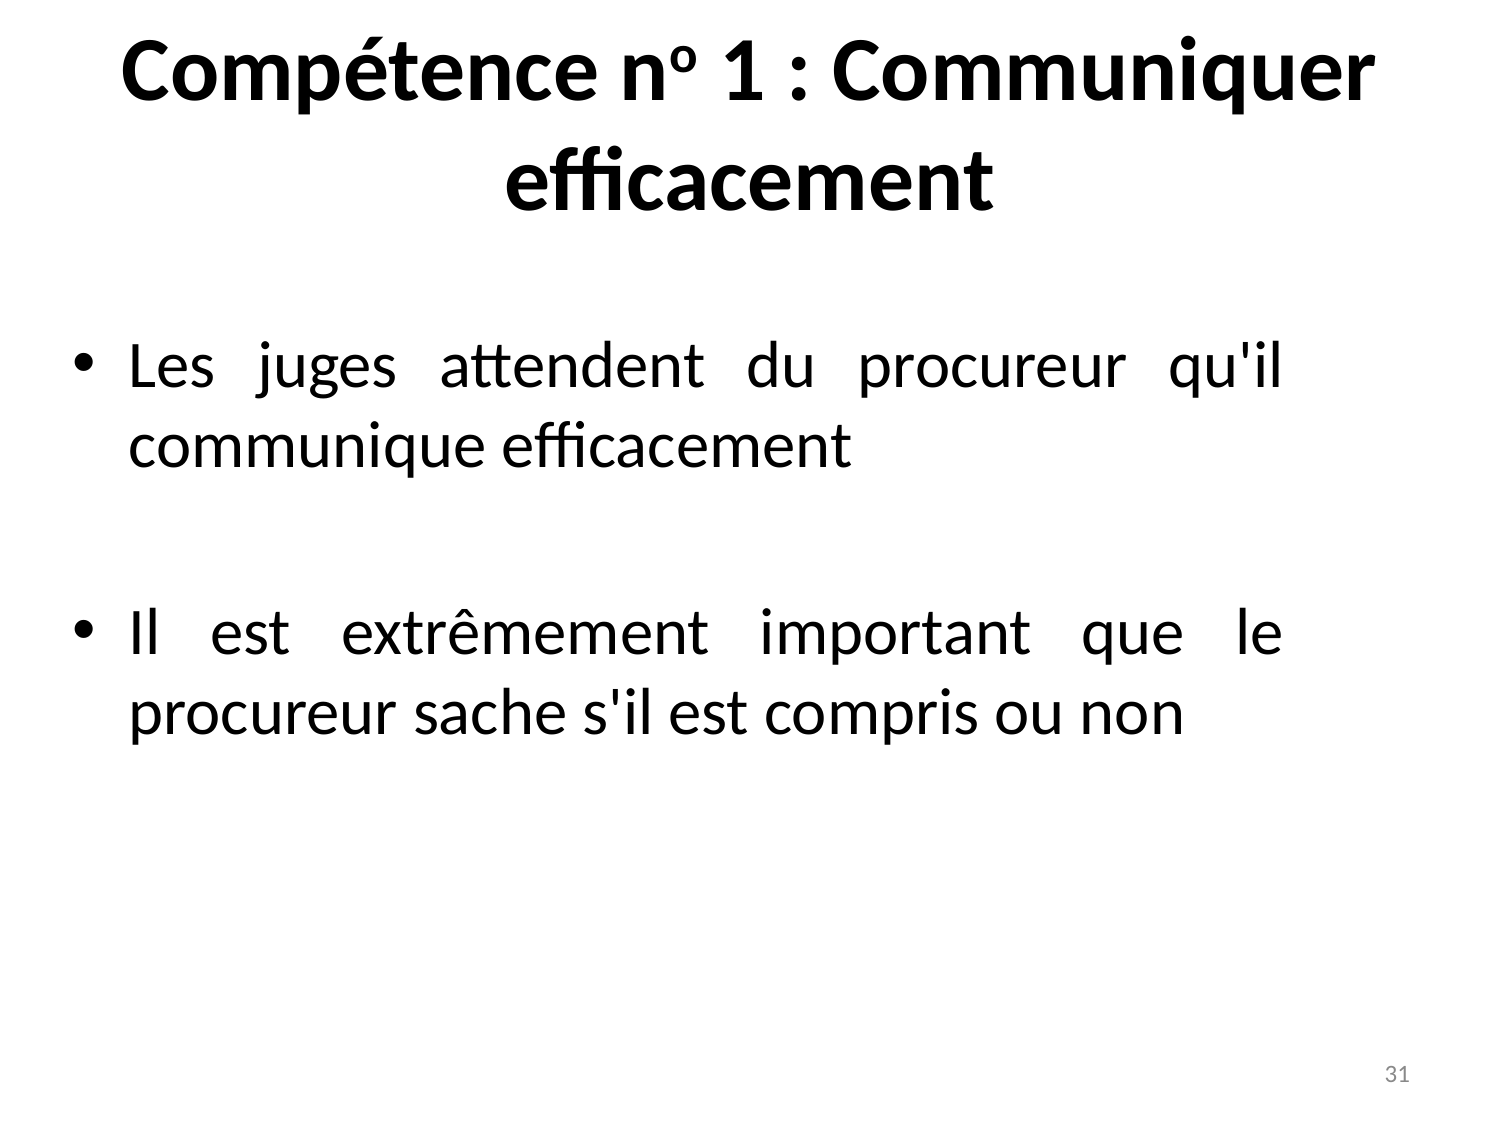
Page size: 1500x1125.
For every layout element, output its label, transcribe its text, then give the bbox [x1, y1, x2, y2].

slide_number 31 [1074, 1042, 1425, 1103]
title Compétence no 1 : Communiquer efficacement [75, 24, 1425, 213]
text_box Les juges attendent du procureur qu'il communique efficacement Il est extrêmement important que le procureur sache s'il est compris ou non [57, 220, 1300, 1097]
